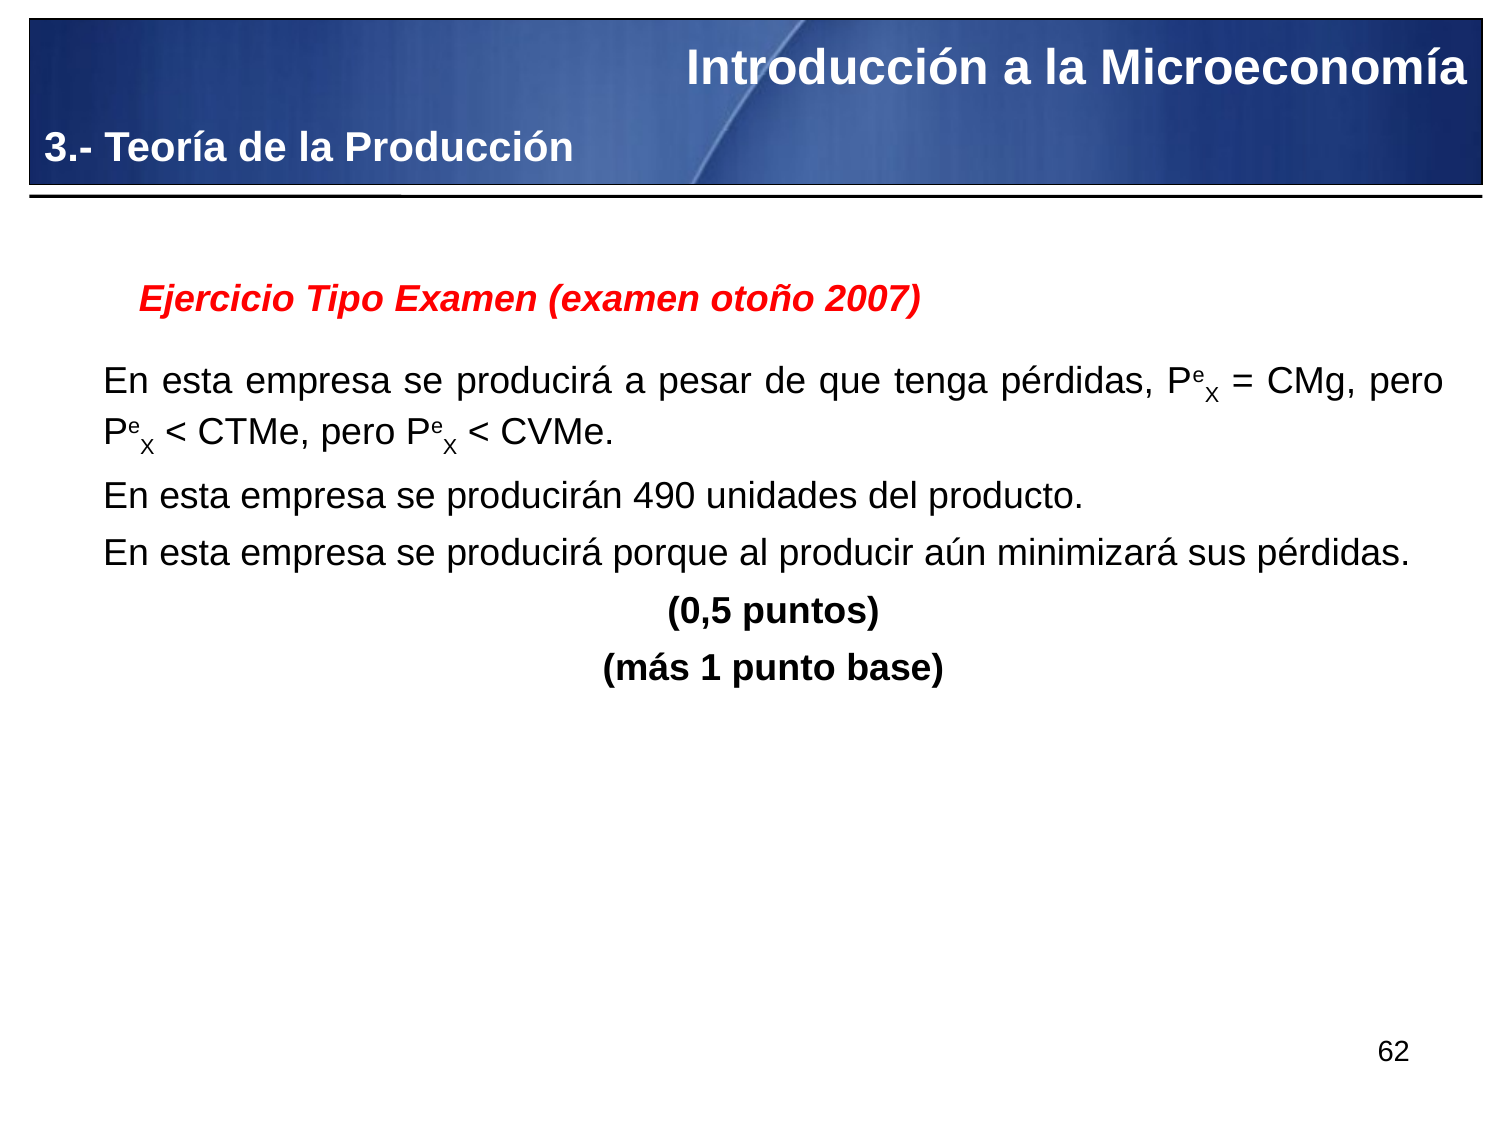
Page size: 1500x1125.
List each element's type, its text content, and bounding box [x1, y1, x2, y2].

text_box En esta empresa se producirá a pesar de que tenga pérdidas, PeX = CMg, pero PeX < CTMe, pero PeX < CVMe. En esta empresa se producirán 490 unidades del producto. En esta empresa se producirá porque al producir aún minimizará sus pérdidas. (0,5 puntos) (más 1 punto base) [88, 348, 1459, 696]
text_box Introducción a la Microeconomía [608, 26, 1483, 102]
text_box 3.- Teoría de la Producción [29, 112, 632, 178]
text_box [29, 19, 1483, 185]
slide_number 62 [1074, 1024, 1426, 1103]
text_box Ejercicio Tipo Examen (examen otoño 2007) [123, 266, 1010, 326]
